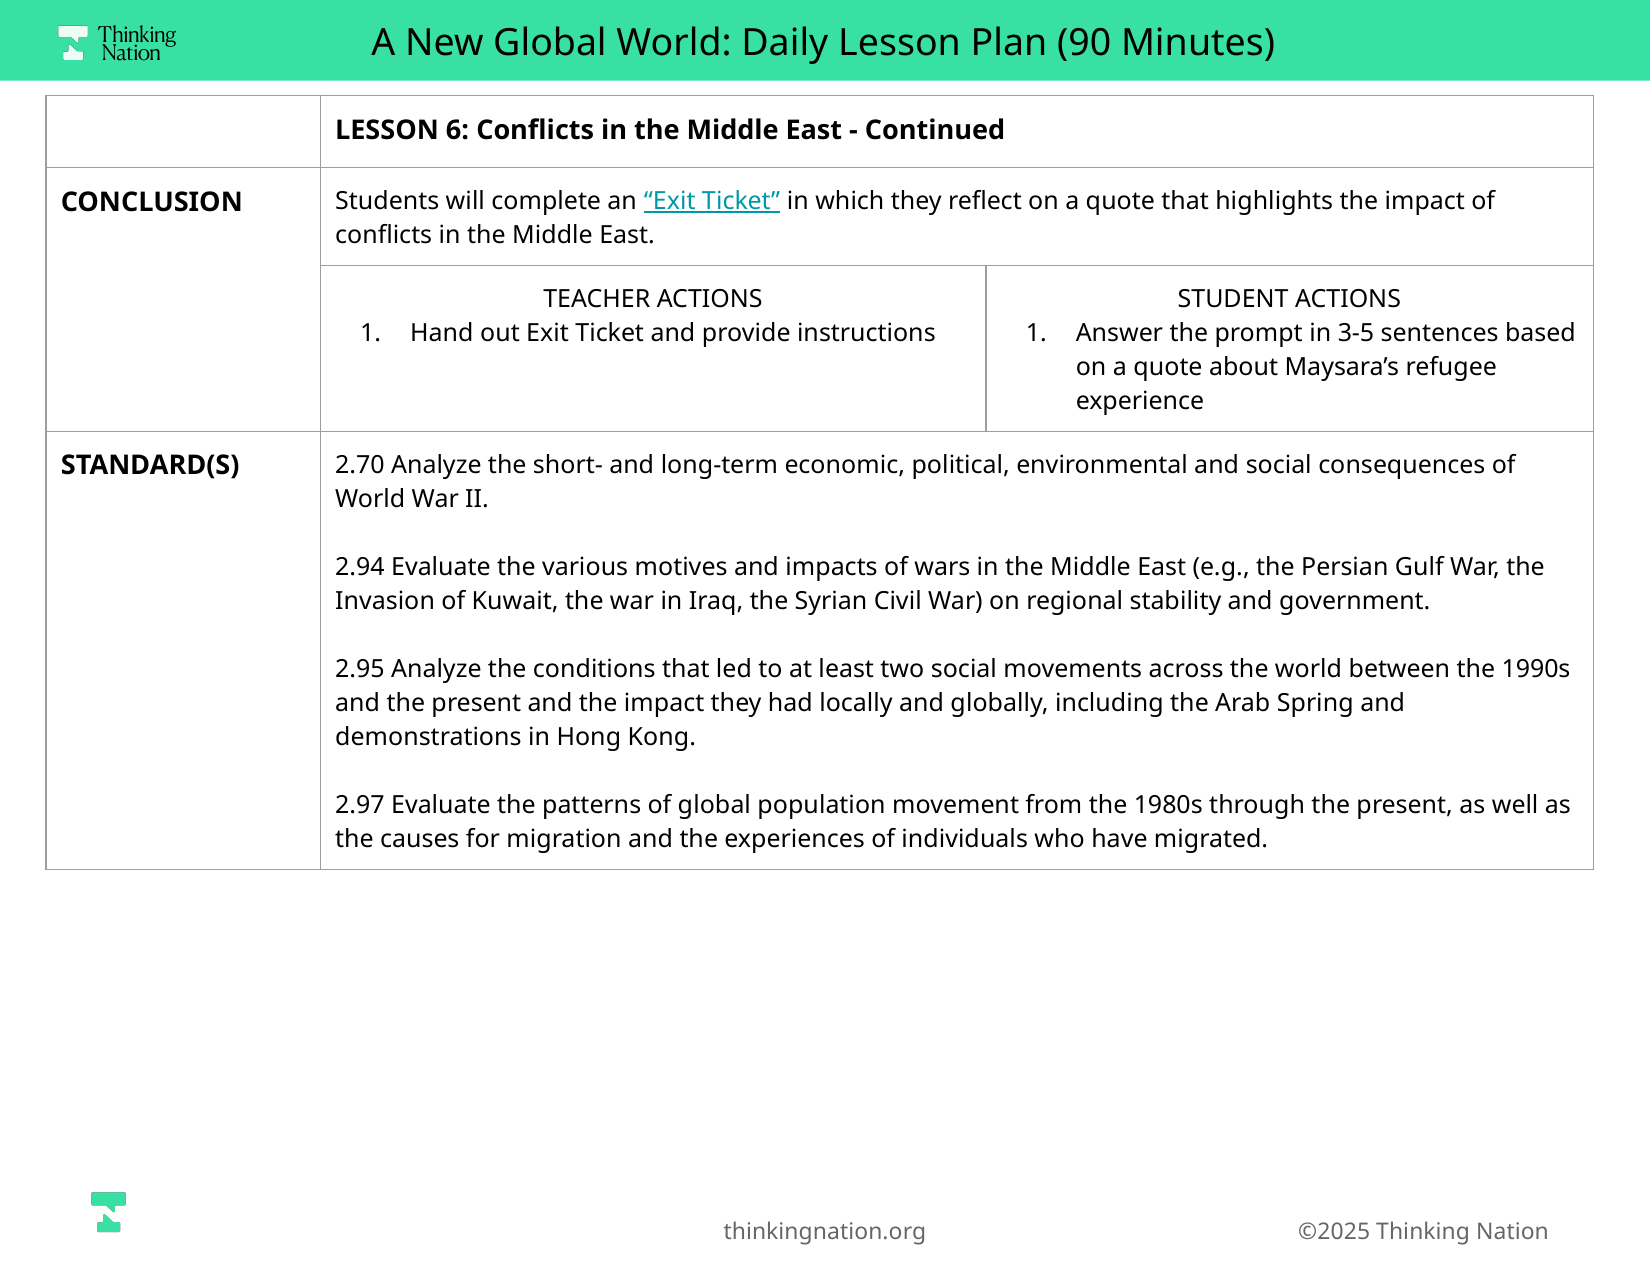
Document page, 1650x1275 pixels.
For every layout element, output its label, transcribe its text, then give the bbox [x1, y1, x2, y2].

table_cell 2.70 Analyze the short- and long-term economic, political, environmental and social consequences of World War II. 2.94 Evaluate the various motives and impacts of wars in the Middle East (e.g., the Persian Gulf War, the Invasion of Kuwait, the war in Iraq, the Syrian Civil War) on regional stability and government. 2.95 Analyze the conditions that led to at least two social movements across the world between the 1990s and the present and the impact they had locally and globally, including the Arab Spring and demonstrations in Hong Kong. 2.97 Evaluate the patterns of global population movement from the 1980s through the present, as well as the causes for migration and the experiences of individuals who have migrated. [321, 432, 1593, 869]
text_box ©2025 Thinking Nation [1174, 1200, 1566, 1240]
table_cell STANDARD(S) [47, 432, 320, 869]
table_cell STUDENT ACTIONS Answer the prompt in 3-5 sentences based on a quote about Maysara’s refugee experience [987, 266, 1593, 431]
table_cell Students will complete an “Exit Ticket” in which they reflect on a quote that highlights the impact of conflicts in the Middle East. [321, 168, 1593, 265]
table_cell TEACHER ACTIONS Hand out Exit Ticket and provide instructions [321, 266, 985, 431]
table_header LESSON 6: Conflicts in the Middle East - Continued [321, 96, 1593, 167]
table_cell CONCLUSION [47, 168, 320, 431]
picture [80, 1184, 136, 1240]
table_header [47, 96, 320, 167]
text_box A New Global World: Daily Lesson Plan (90 Minutes) [0, 0, 1650, 81]
text_box thinkingnation.org [629, 1200, 1021, 1240]
picture [45, 14, 180, 85]
